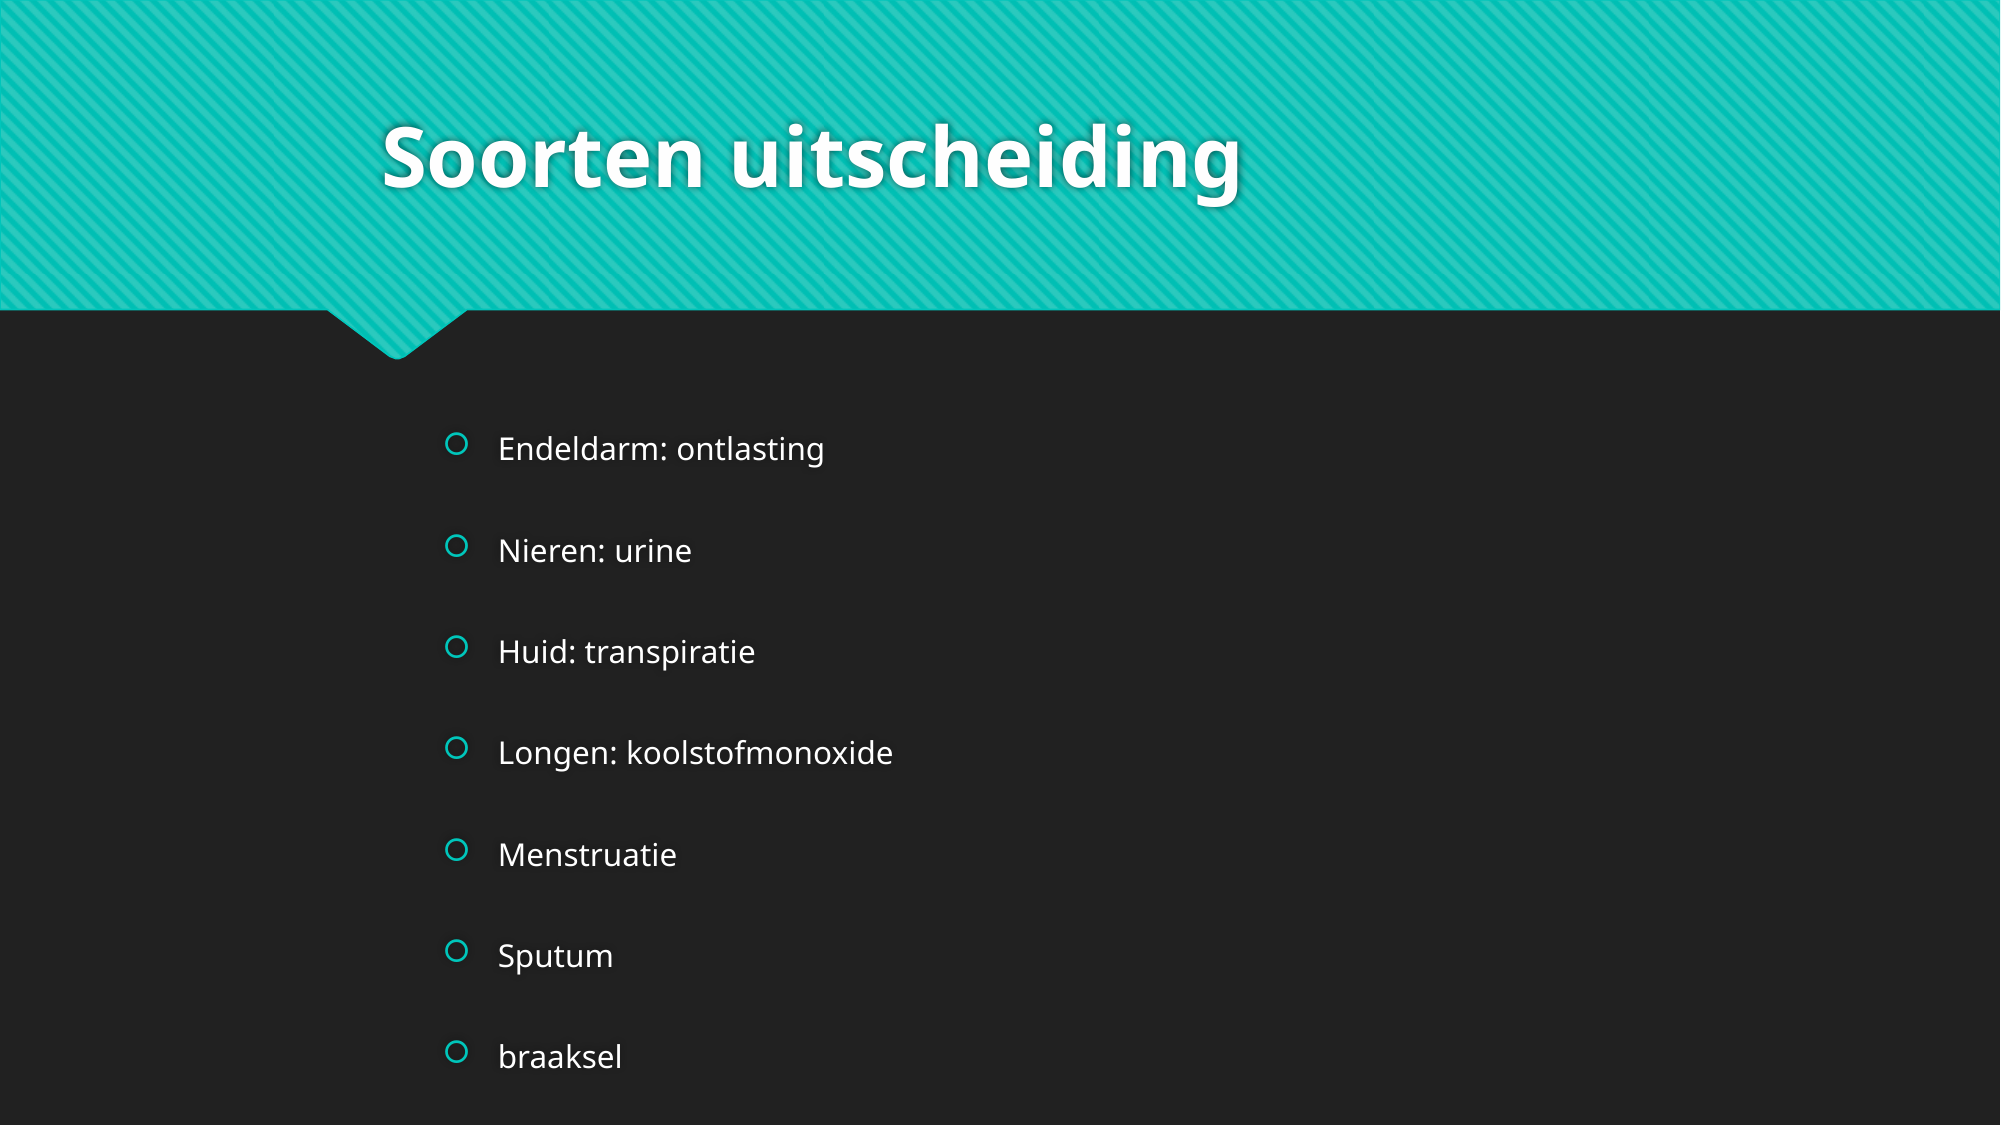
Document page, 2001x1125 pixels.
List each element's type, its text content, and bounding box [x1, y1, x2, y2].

list Endeldarm: ontlasting Nieren: urine Huid: transpiratie Longen: koolstofmonoxide Menstruatie Sputum braaksel [427, 421, 1443, 1084]
title Soorten uitscheiding [366, 83, 1634, 213]
